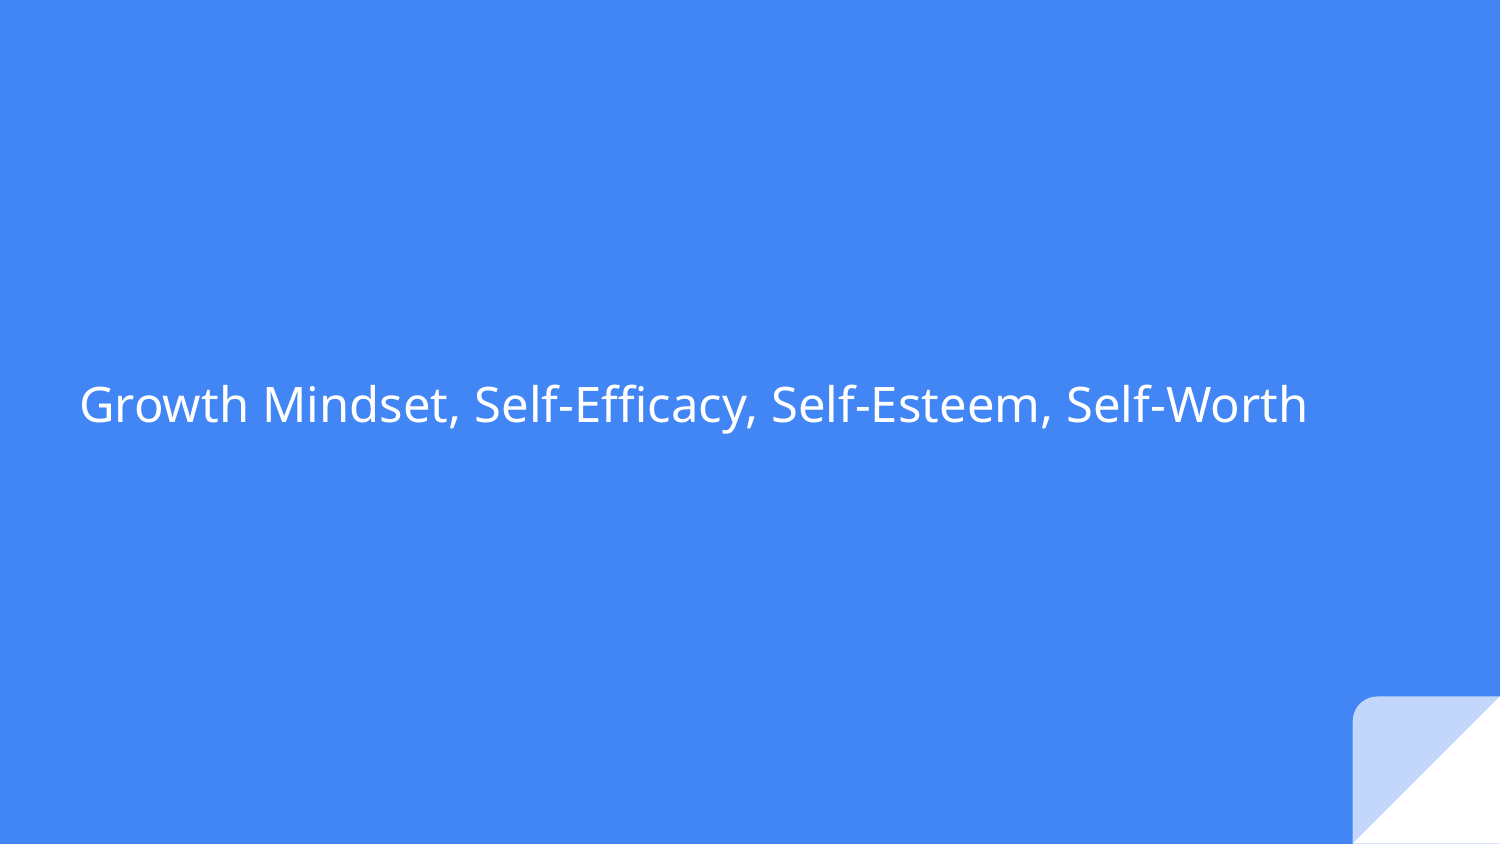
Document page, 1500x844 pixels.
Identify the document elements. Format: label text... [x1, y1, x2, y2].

title Growth Mindset, Self-Efficacy, Self-Esteem, Self-Worth [64, 298, 1413, 452]
